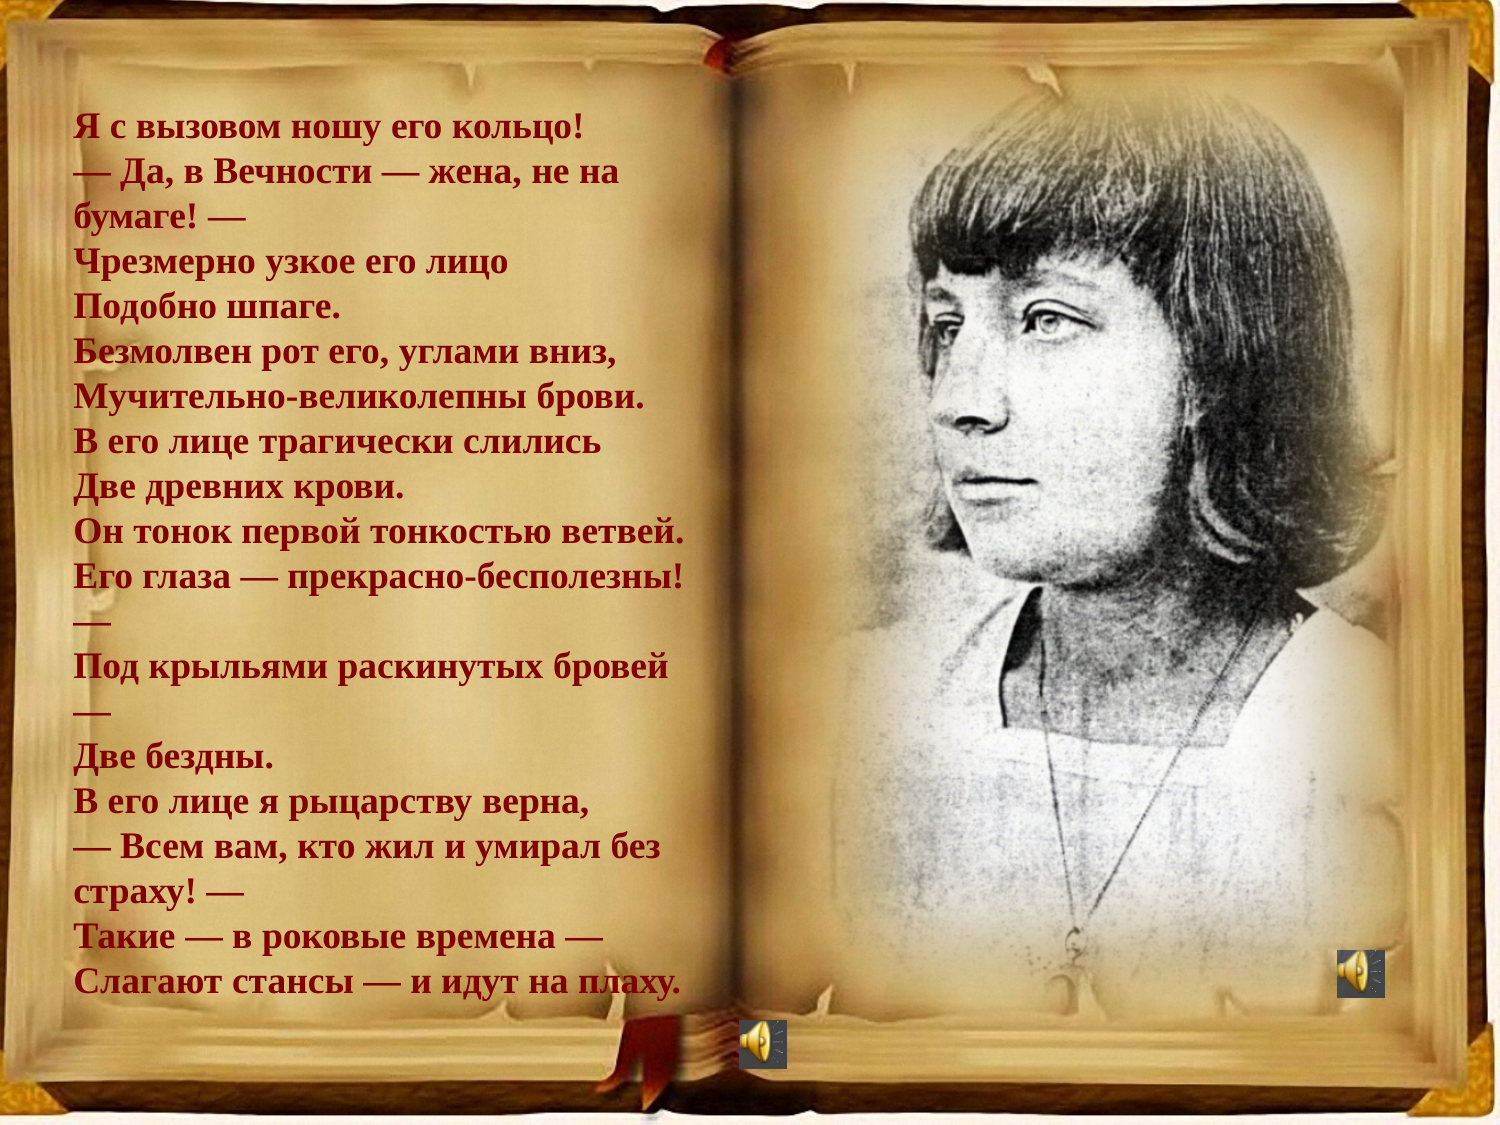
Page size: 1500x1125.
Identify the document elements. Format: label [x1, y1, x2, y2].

picture [738, 58, 1442, 1070]
list [0, 0, 1500, 1125]
